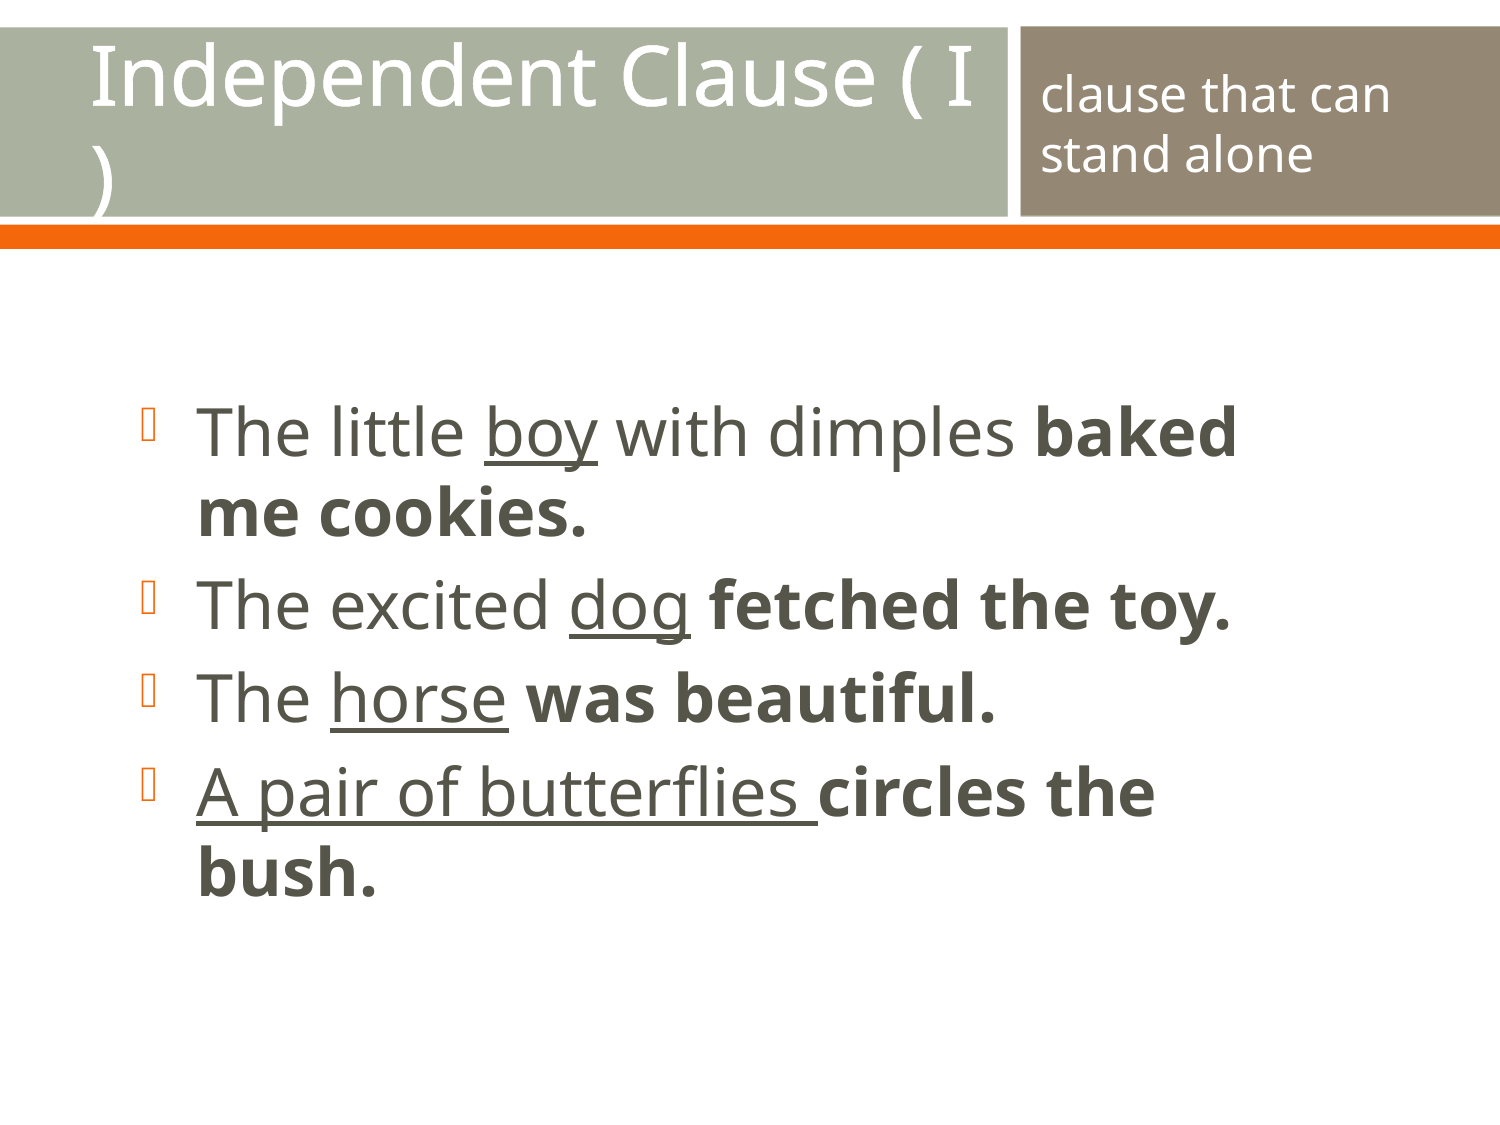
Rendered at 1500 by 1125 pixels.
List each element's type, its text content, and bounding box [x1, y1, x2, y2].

list clause that can stand alone [1025, 45, 1475, 200]
list The little boy with dimples baked me cookies. The excited dog fetched the toy. The horse was beautiful. A pair of butterflies circles the bush. [125, 382, 1366, 888]
title Independent Clause ( I ) [75, 44, 1000, 200]
